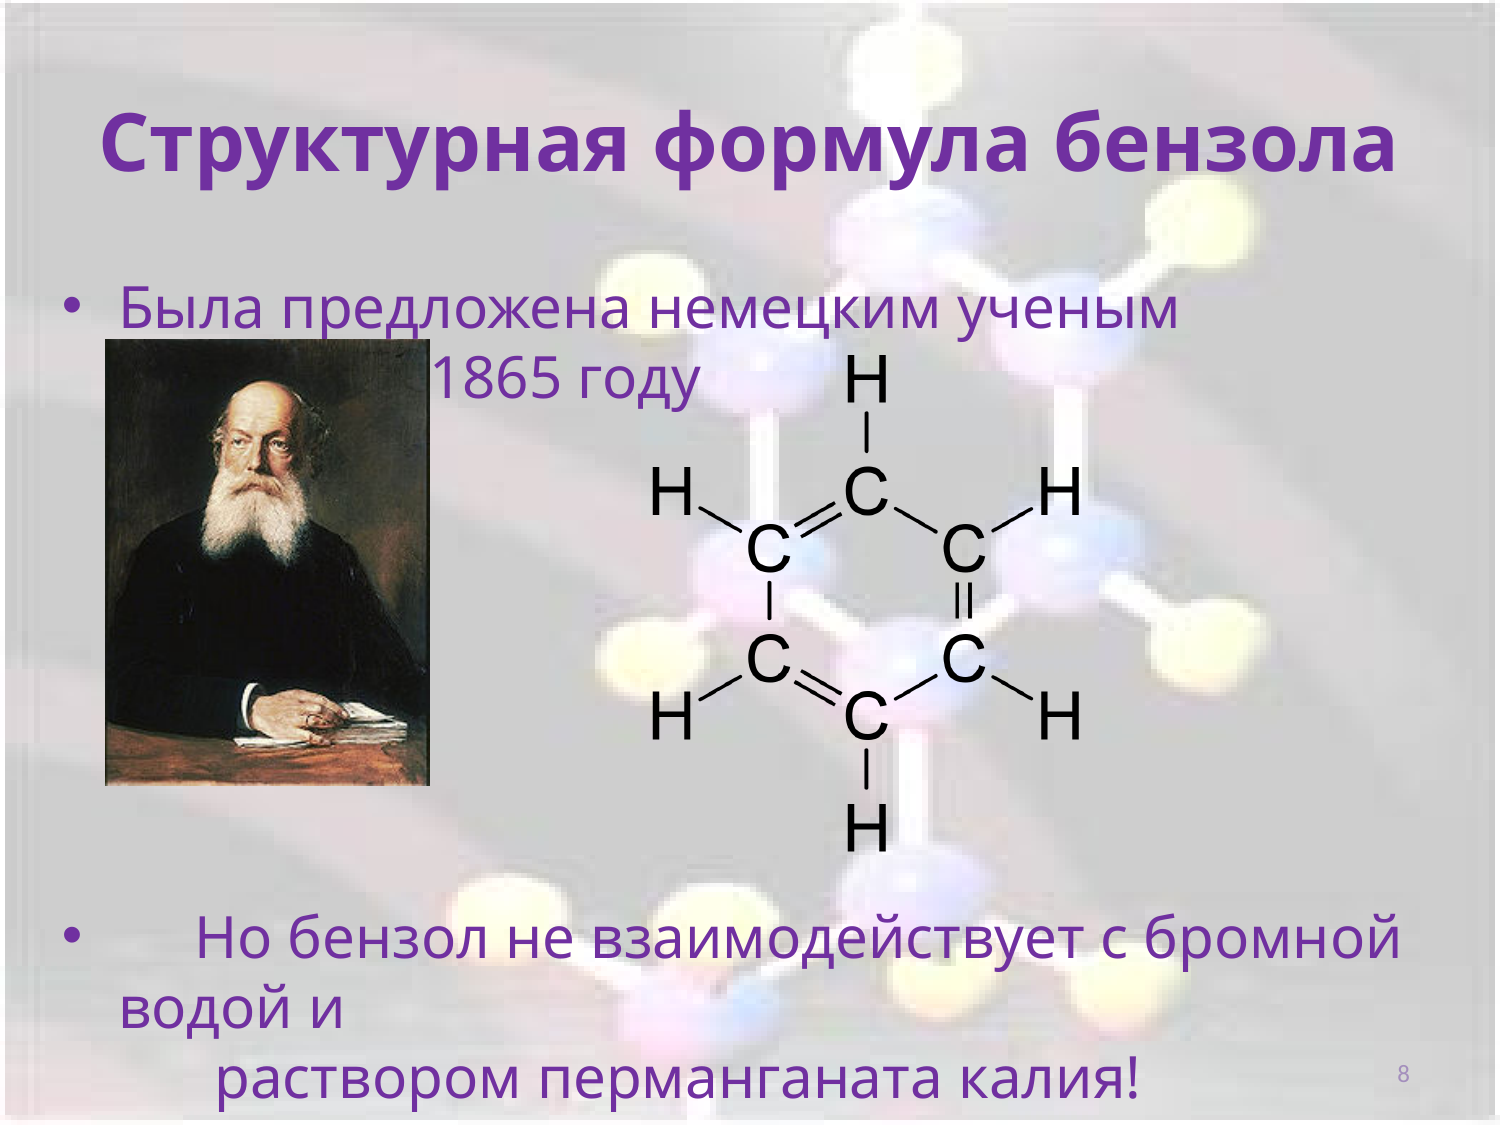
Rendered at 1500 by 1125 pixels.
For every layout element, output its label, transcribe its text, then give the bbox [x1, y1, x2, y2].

title Структурная формула бензола [74, 44, 1426, 233]
slide_number 8 [1074, 1067, 1425, 1103]
picture [0, 0, 1500, 1125]
list Была предложена немецким ученым А.Кекуле в 1865 году Но бензол не взаимодействует с бромной водой и раствором перманганата калия! [46, 262, 1454, 1067]
